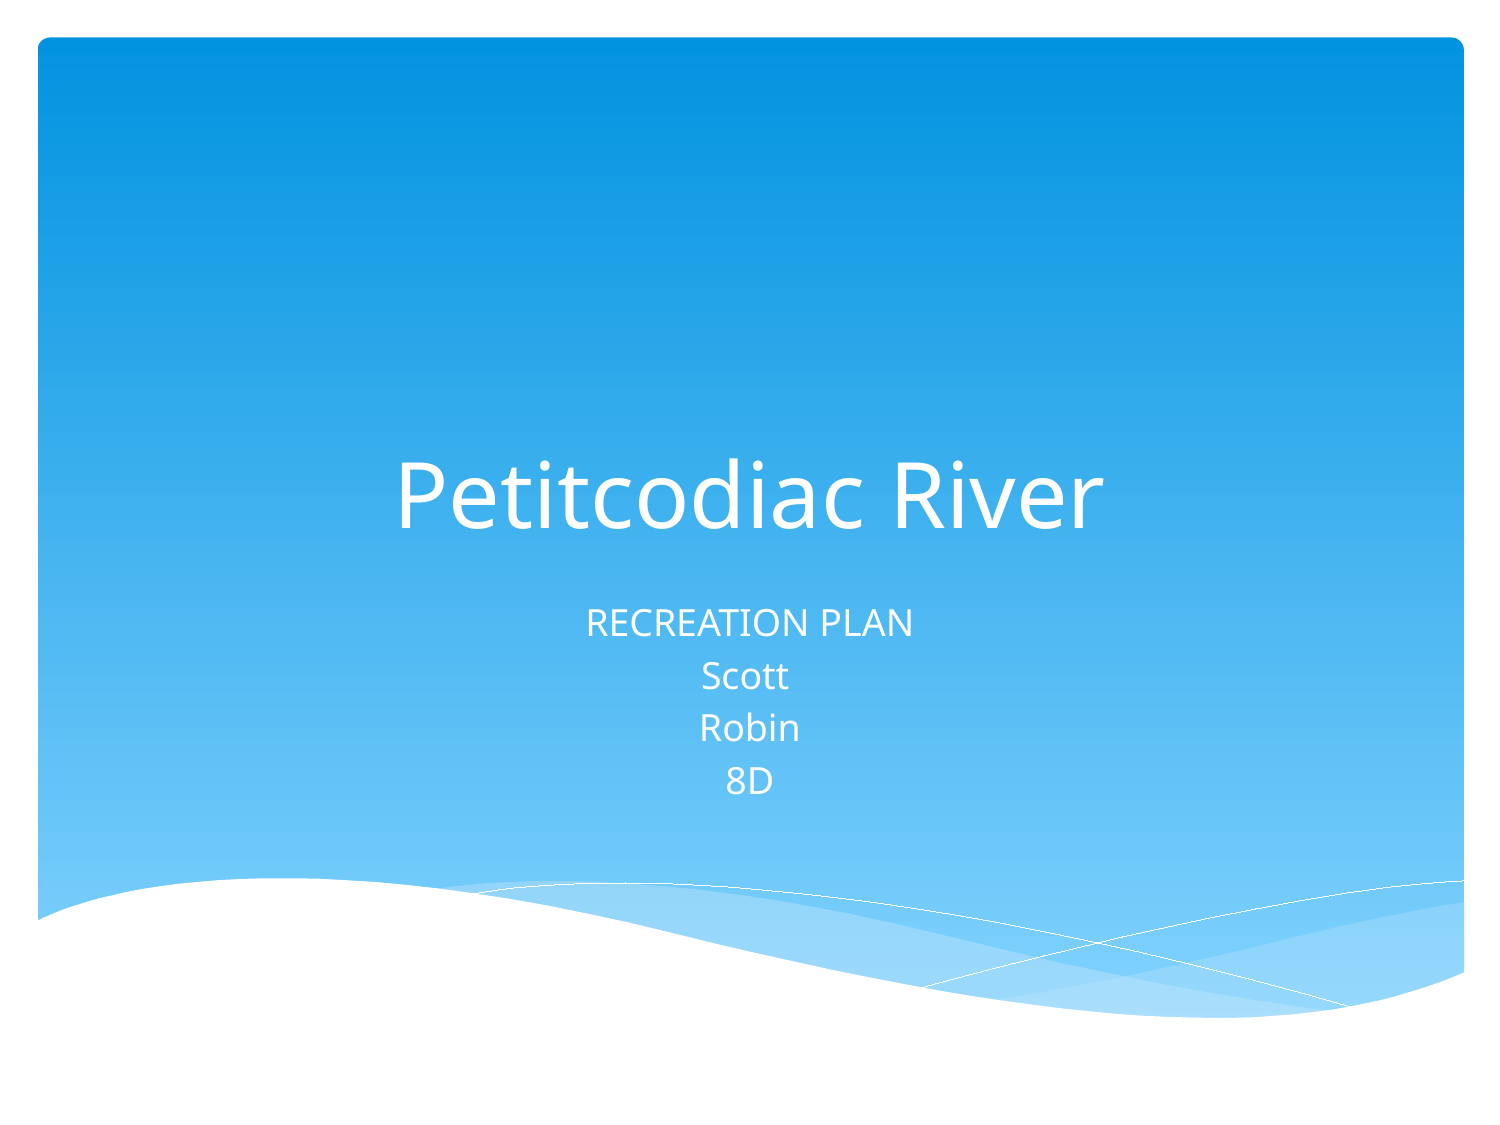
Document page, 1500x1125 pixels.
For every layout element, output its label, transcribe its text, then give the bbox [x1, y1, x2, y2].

title Petitcodiac River [112, 262, 1388, 555]
subtitle RECREATION PLAN Scott Robin 8D [225, 591, 1275, 825]
